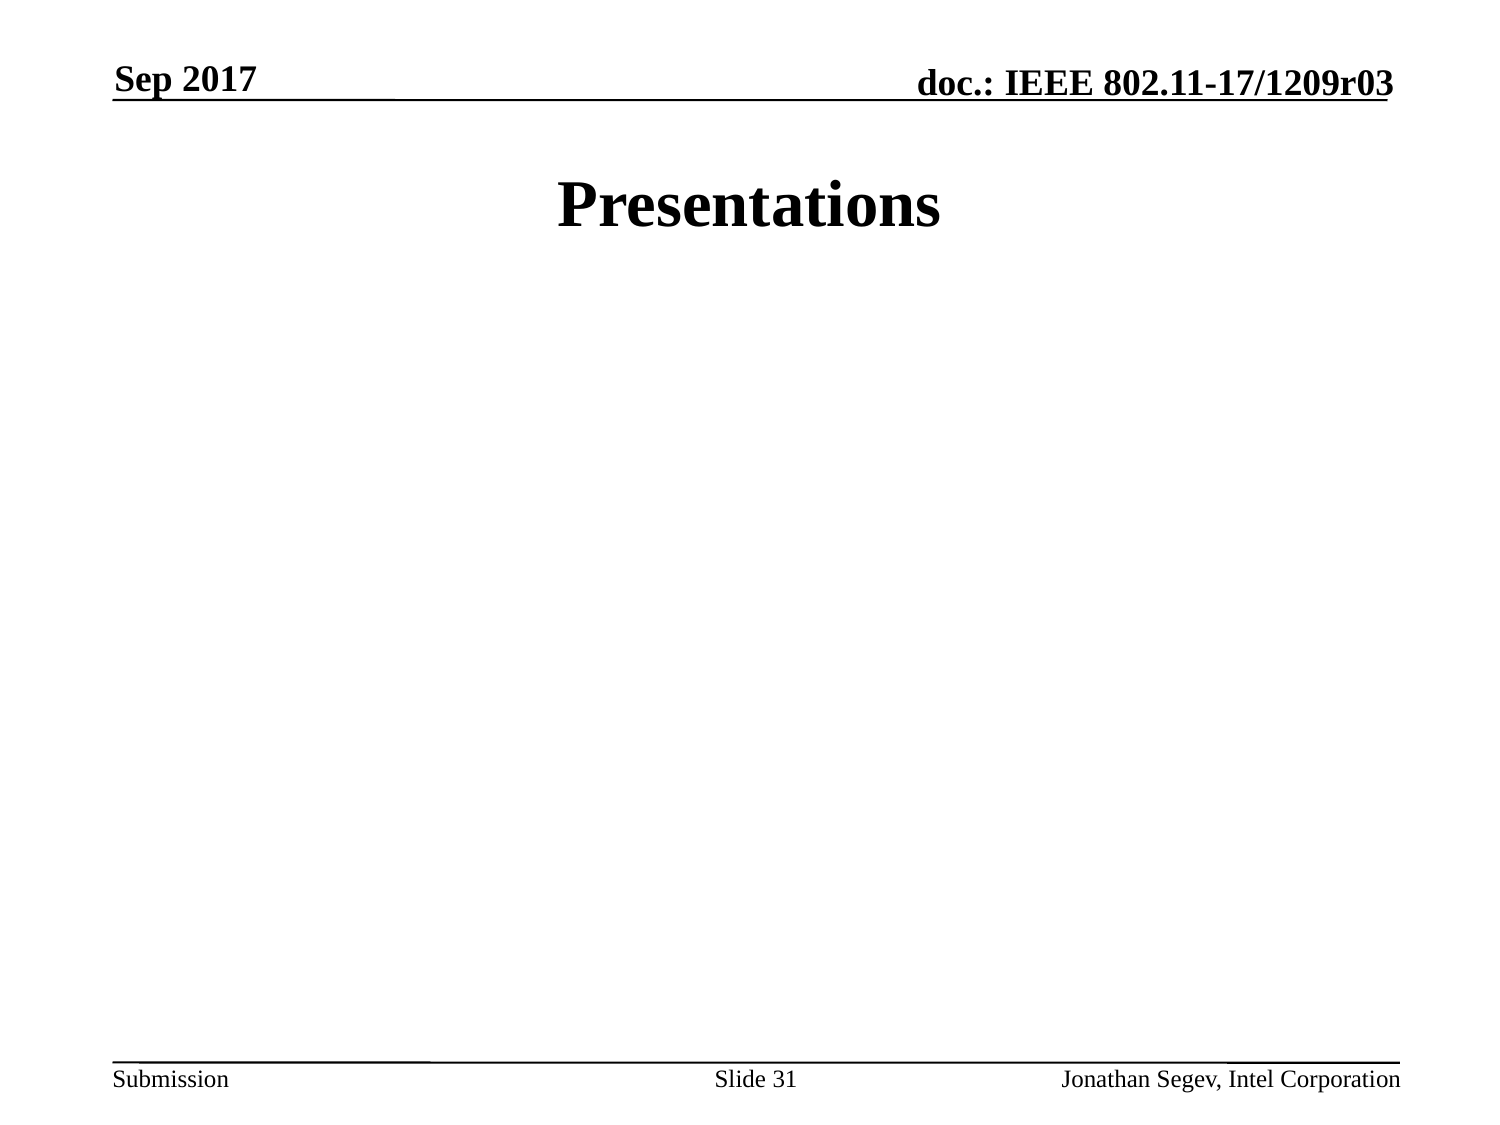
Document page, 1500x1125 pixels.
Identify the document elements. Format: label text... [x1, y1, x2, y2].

title Presentations [112, 112, 1388, 288]
slide_number Slide 31 [712, 1061, 800, 1123]
footer Jonathan Segev, Intel Corporation [878, 1061, 1402, 1093]
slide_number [114, 54, 423, 100]
